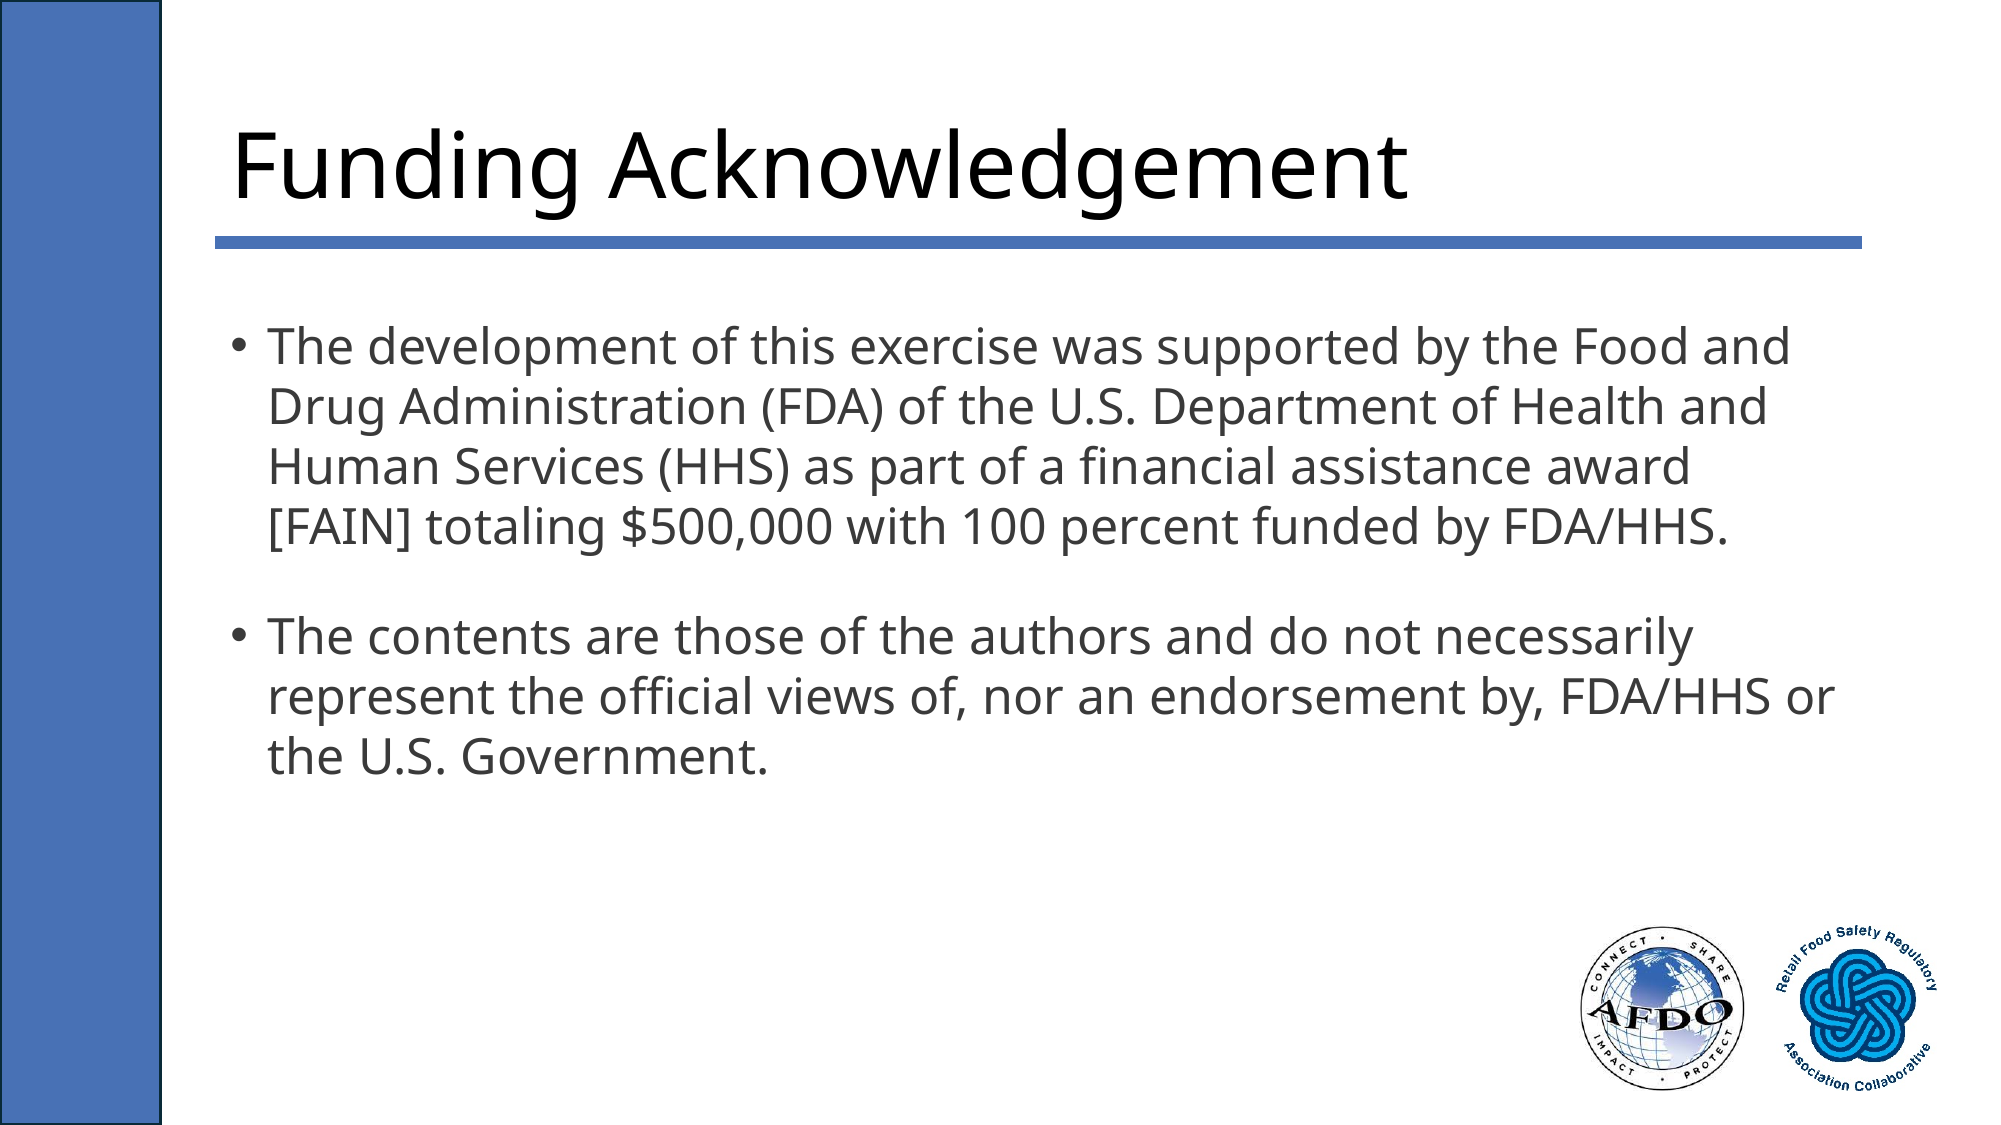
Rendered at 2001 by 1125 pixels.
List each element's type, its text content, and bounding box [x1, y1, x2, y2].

picture [1776, 925, 1937, 1091]
picture [1579, 925, 1745, 1091]
title Funding Acknowledgement [215, 110, 1863, 227]
list The development of this exercise was supported by the Food and Drug Administration (FDA) of the U.S. Department of Health and Human Services (HHS) as part of a financial assistance award [FAIN] totaling $500,000 with 100 percent funded by FDA/HHS. The contents are those of the authors and do not necessarily represent the official views of, nor an endorsement by, FDA/HHS or the U.S. Government. [215, 306, 1863, 797]
